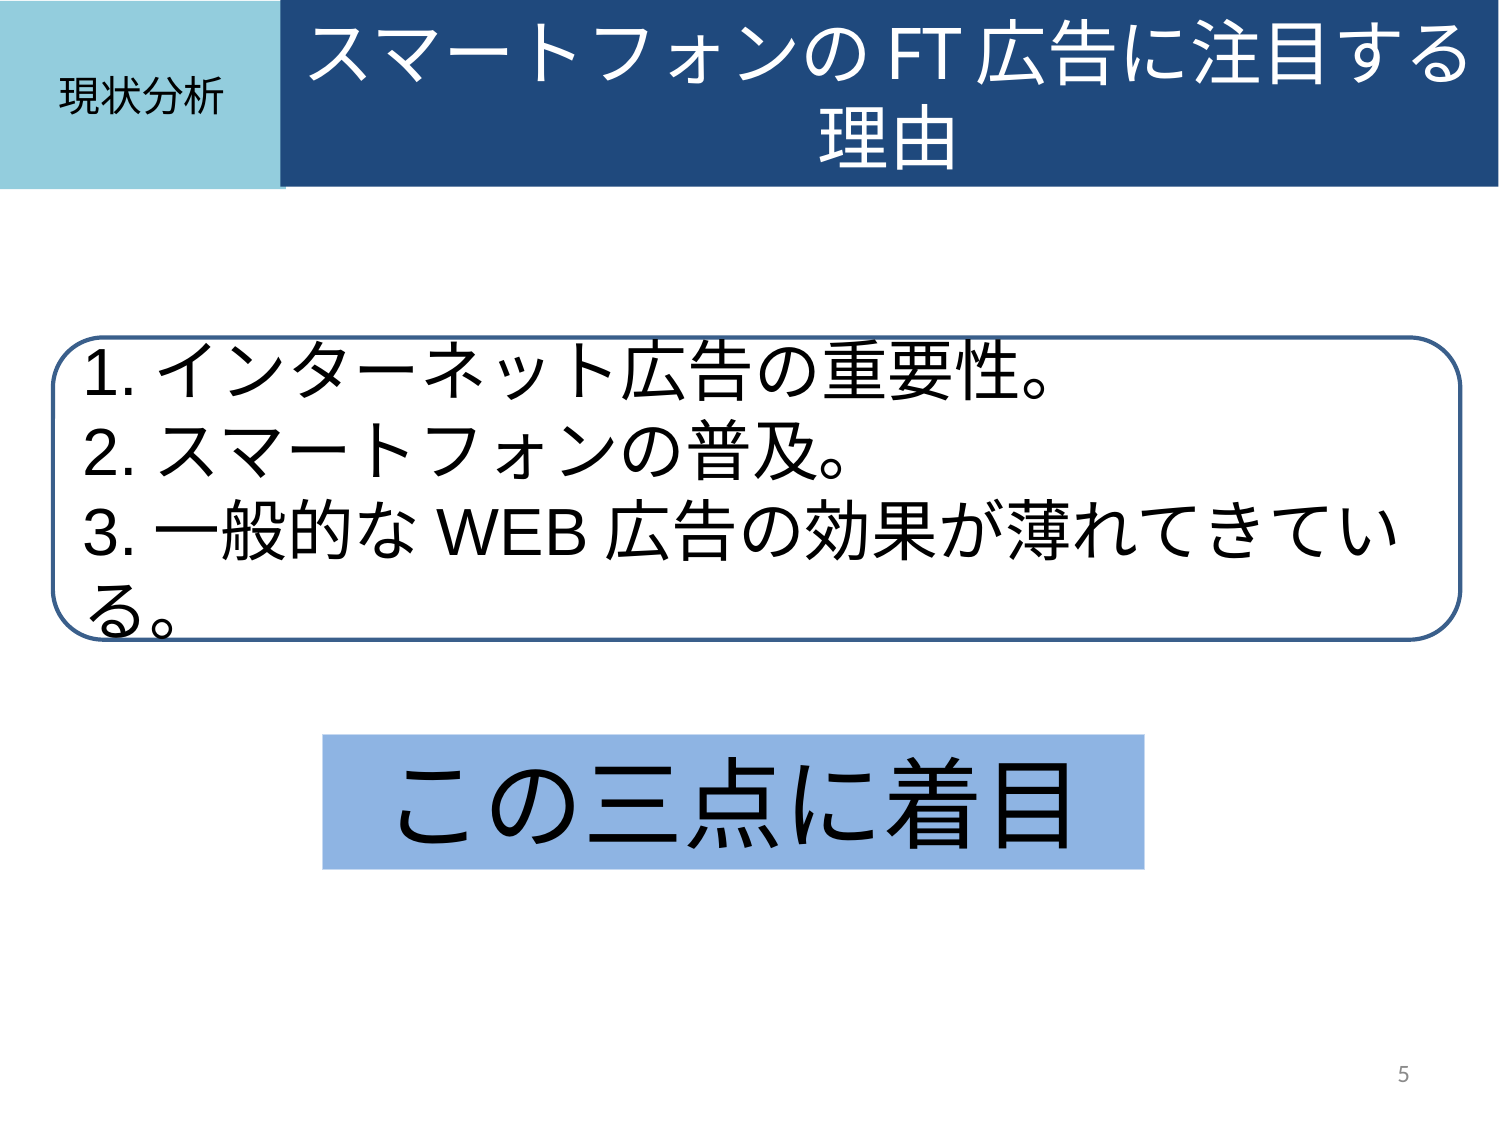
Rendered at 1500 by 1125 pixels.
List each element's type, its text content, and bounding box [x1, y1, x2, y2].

text_box 1.インターネット広告の重要性。 2.スマートフォンの普及。 3.一般的なWEB広告の効果が薄れてきている。 [50, 335, 1463, 642]
slide_number 5 [1074, 1042, 1425, 1103]
text_box この三点に着目 [322, 734, 1145, 870]
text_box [0, 0, 1499, 190]
